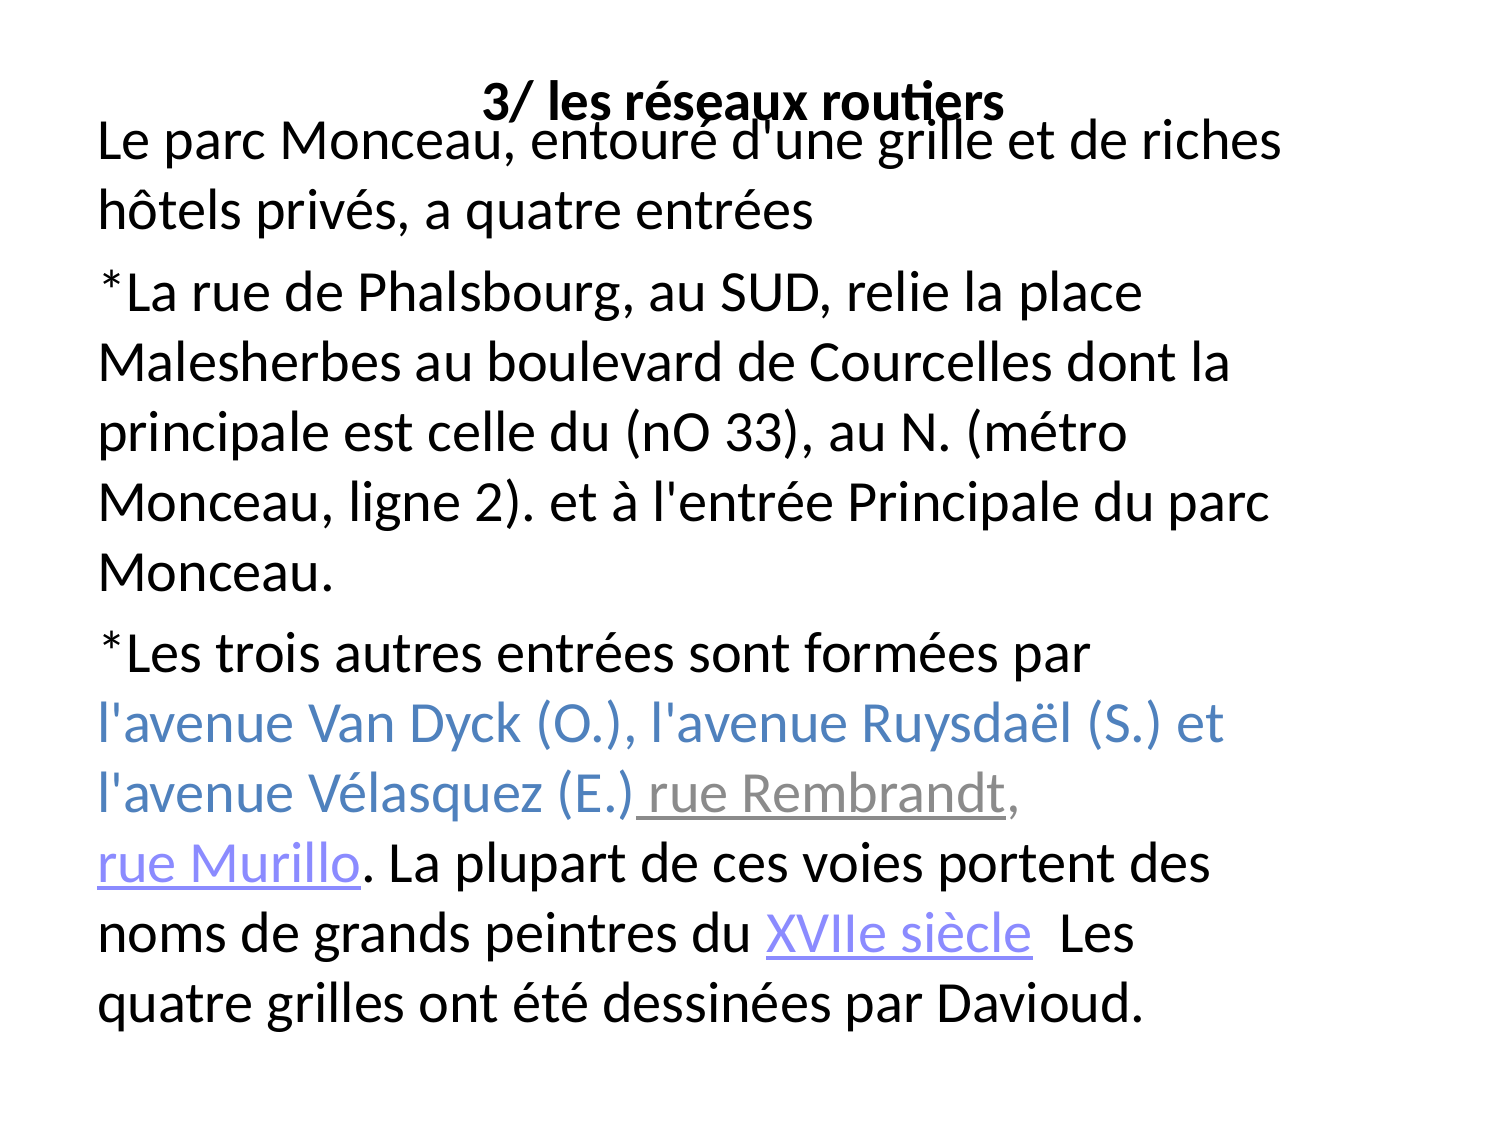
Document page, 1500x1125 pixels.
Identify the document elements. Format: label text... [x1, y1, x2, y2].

title 3/ les réseaux routiers [112, 70, 1388, 200]
subtitle Le parc Monceau, entouré d'une grille et de riches hôtels privés, a quatre entrées *La rue de Phalsbourg, au SUD, relie la place Malesherbes au boulevard de Courcelles dont la principale est celle du (nO 33), au N. (métro Monceau, ligne 2). et à l'entrée Principale du parc Monceau. *Les trois autres entrées sont formées par l'avenue Van Dyck (O.), l'avenue Ruysdaël (S.) et l'avenue Vélasquez (E.) rue Rembrandt, rue Murillo. La plupart de ces voies portent des noms de grands peintres du XVIIe siècle Les quatre grilles ont été dessinées par Davioud. [82, 93, 1308, 1043]
